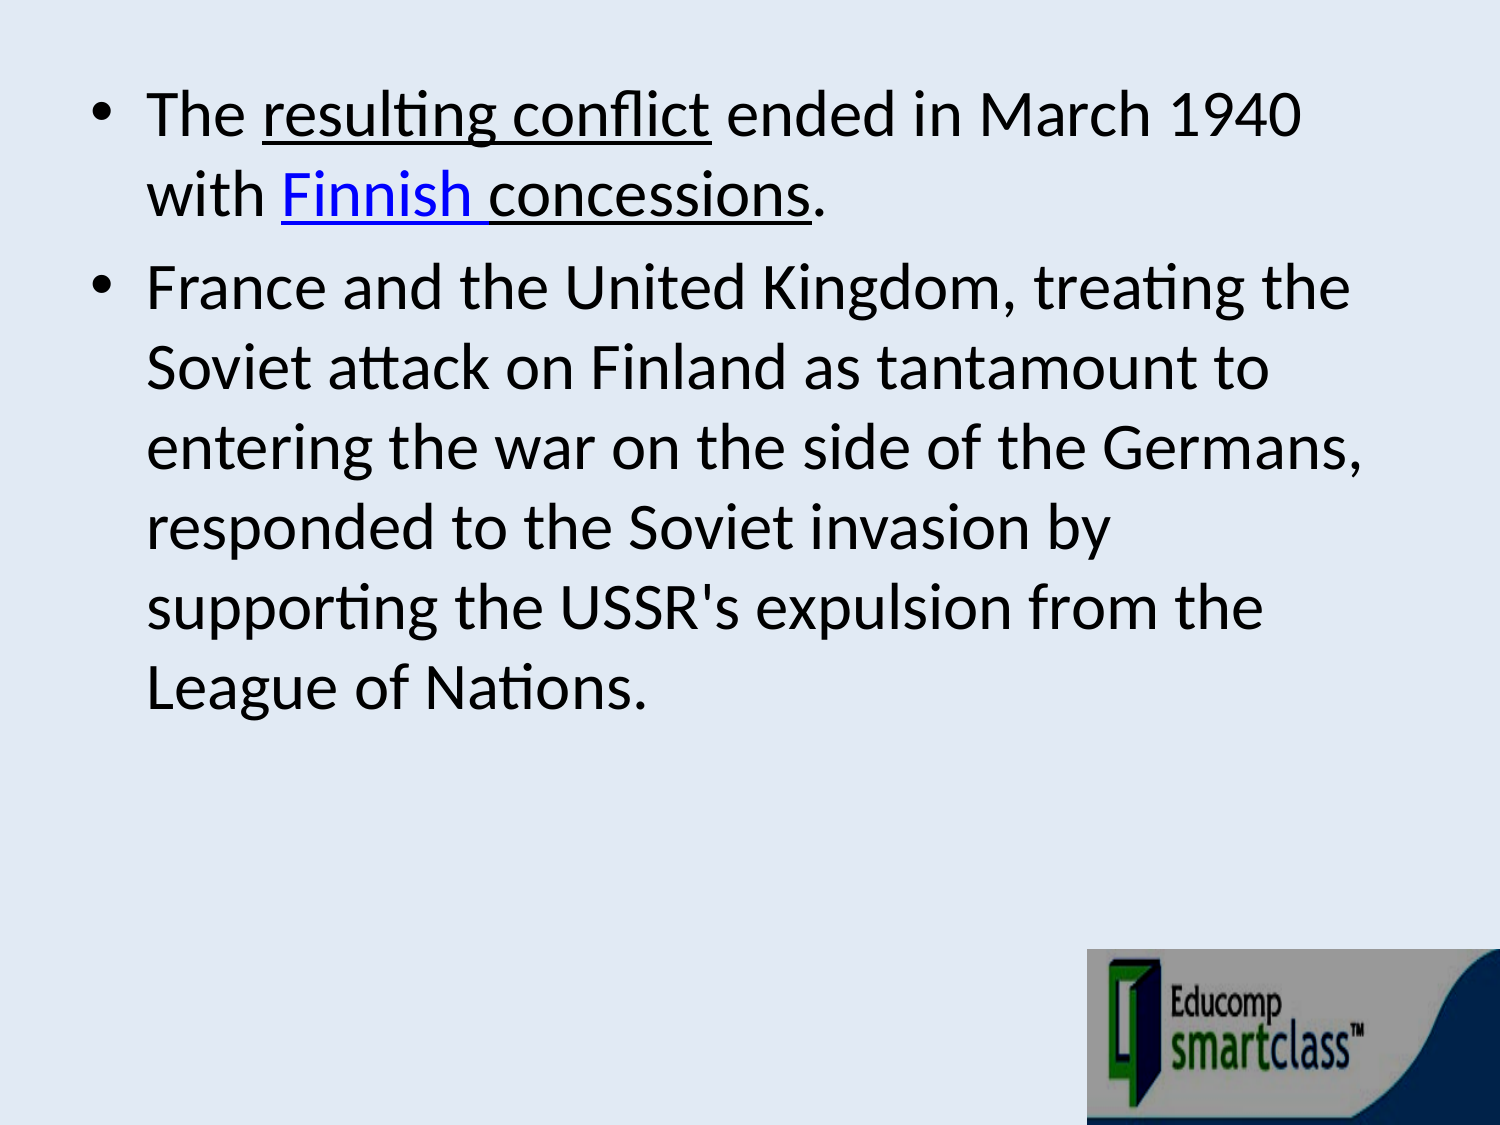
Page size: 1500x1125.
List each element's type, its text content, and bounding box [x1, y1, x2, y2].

list The resulting conflict ended in March 1940 with Finnish concessions. France and the United Kingdom, treating the Soviet attack on Finland as tantamount to entering the war on the side of the Germans, responded to the Soviet invasion by supporting the USSR's expulsion from the League of Nations. [75, 62, 1425, 1005]
picture [1087, 949, 1500, 1125]
